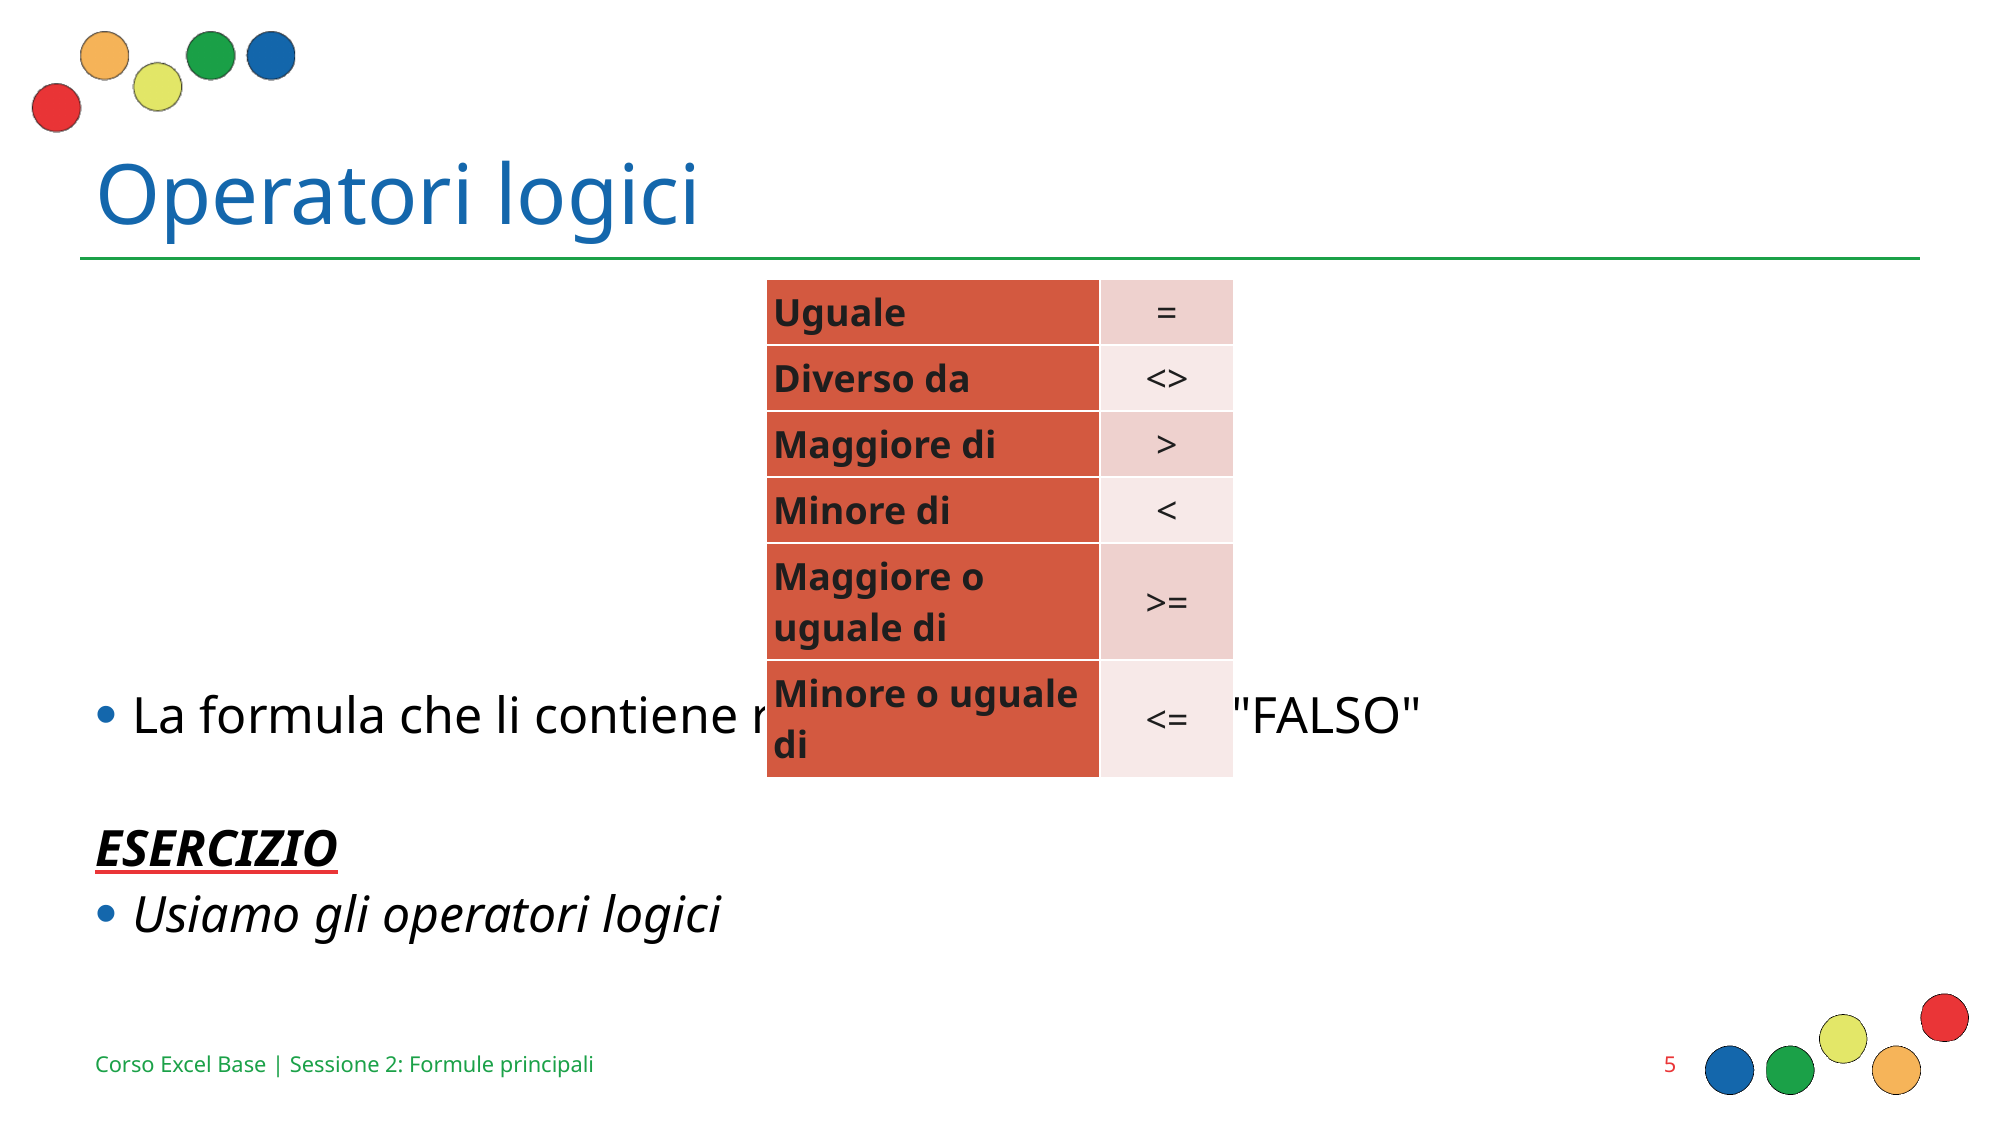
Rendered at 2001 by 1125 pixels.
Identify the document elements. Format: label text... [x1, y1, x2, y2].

table_cell <> [1101, 346, 1233, 410]
table_header = [1101, 280, 1233, 344]
table_cell < [1101, 478, 1233, 542]
picture [1704, 990, 1971, 1096]
table_cell >= [1101, 544, 1233, 659]
title Operatori logici [80, 123, 1920, 259]
table_cell <= [1101, 661, 1233, 777]
picture [29, 30, 295, 135]
table_cell Maggiore di [767, 412, 1099, 476]
footer Corso Excel Base | Sessione 2: Formule principali [80, 1035, 1571, 1096]
table_cell Minore di [767, 478, 1099, 542]
table_cell Maggiore o uguale di [767, 544, 1099, 659]
table_cell Minore o uguale di [767, 661, 1099, 777]
table_cell Diverso da [767, 346, 1099, 410]
table_header Uguale [767, 280, 1099, 344]
list La formula che li contiene restituisce "VERO" o "FALSO" ESERCIZIO Usiamo gli operatori logici [80, 278, 1920, 1011]
slide_number 5 [1583, 1035, 1692, 1096]
table_cell > [1101, 412, 1233, 476]
